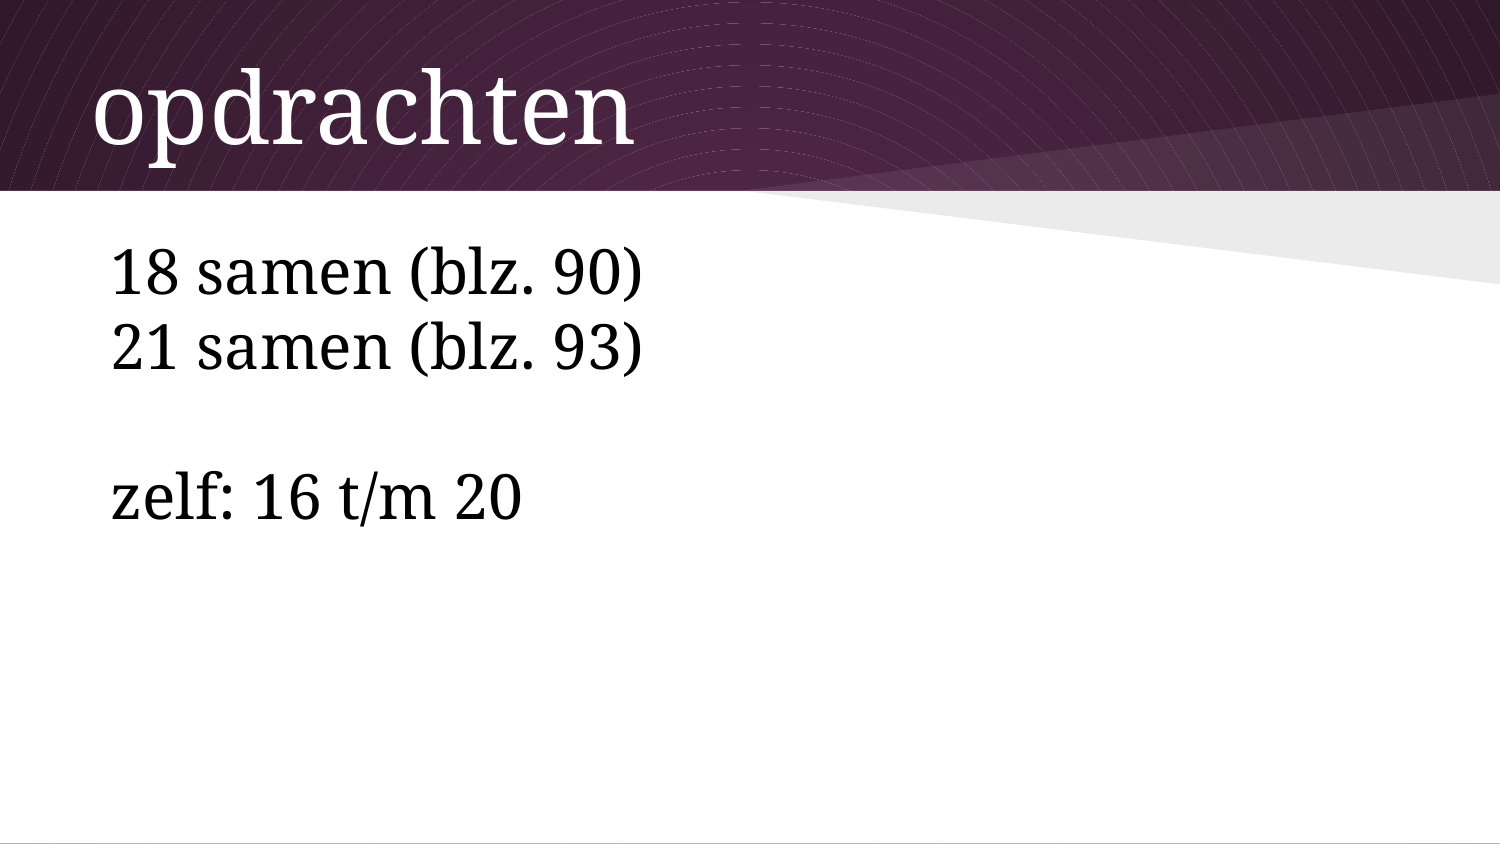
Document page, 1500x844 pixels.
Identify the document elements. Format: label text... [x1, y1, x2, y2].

title opdrachten [75, 33, 1425, 175]
list 18 samen (blz. 90) 21 samen (blz. 93) zelf: 16 t/m 20 [95, 216, 1446, 829]
